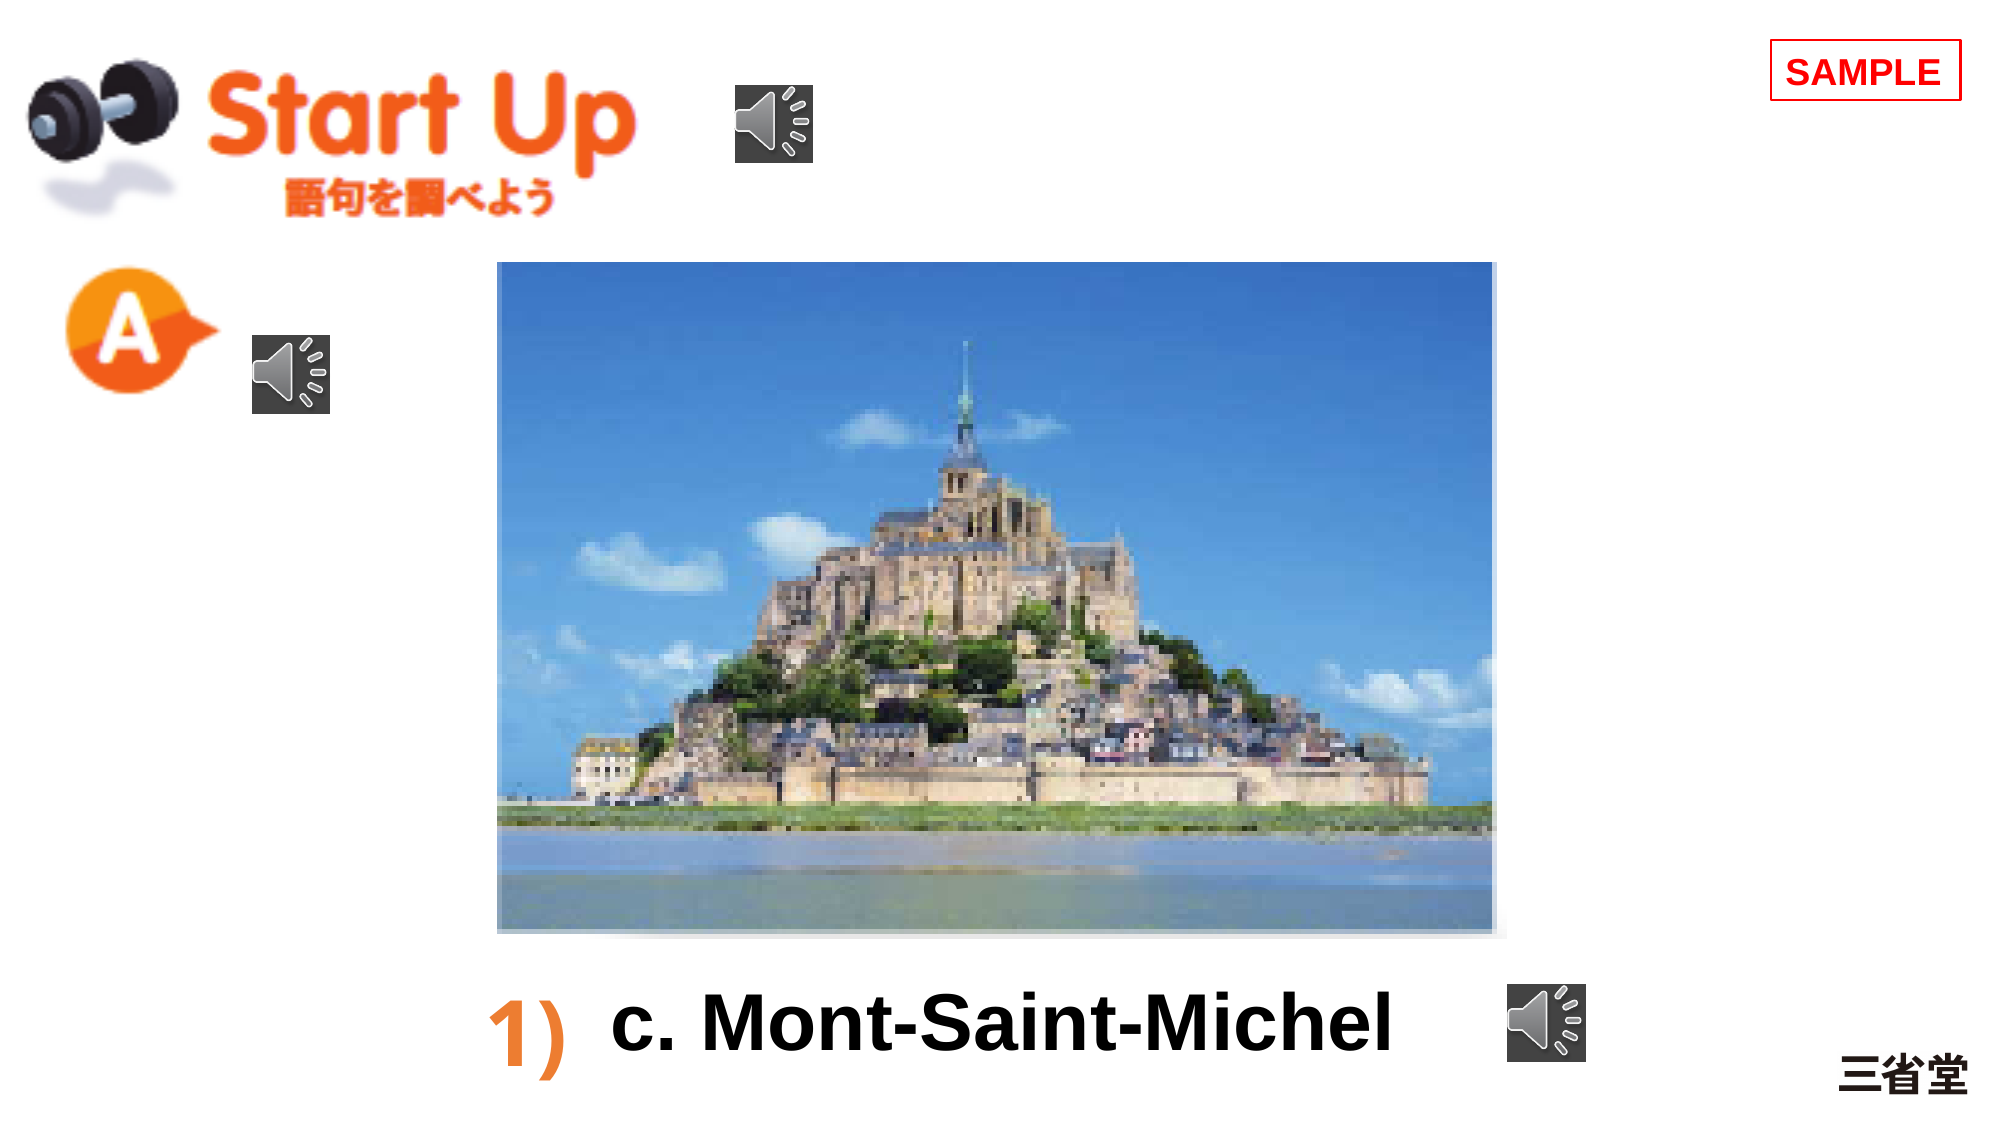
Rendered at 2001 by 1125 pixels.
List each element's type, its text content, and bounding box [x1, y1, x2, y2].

picture [733, 83, 814, 164]
picture [37, 253, 225, 408]
picture [251, 334, 332, 415]
picture [493, 253, 1507, 939]
picture [1506, 982, 1587, 1063]
text_box 1) [469, 967, 608, 1093]
title c. Mont-Saint-Michel [595, 939, 1495, 1109]
picture [1837, 1051, 1969, 1096]
text_box SAMPLE [1770, 40, 1961, 101]
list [0, 47, 663, 236]
